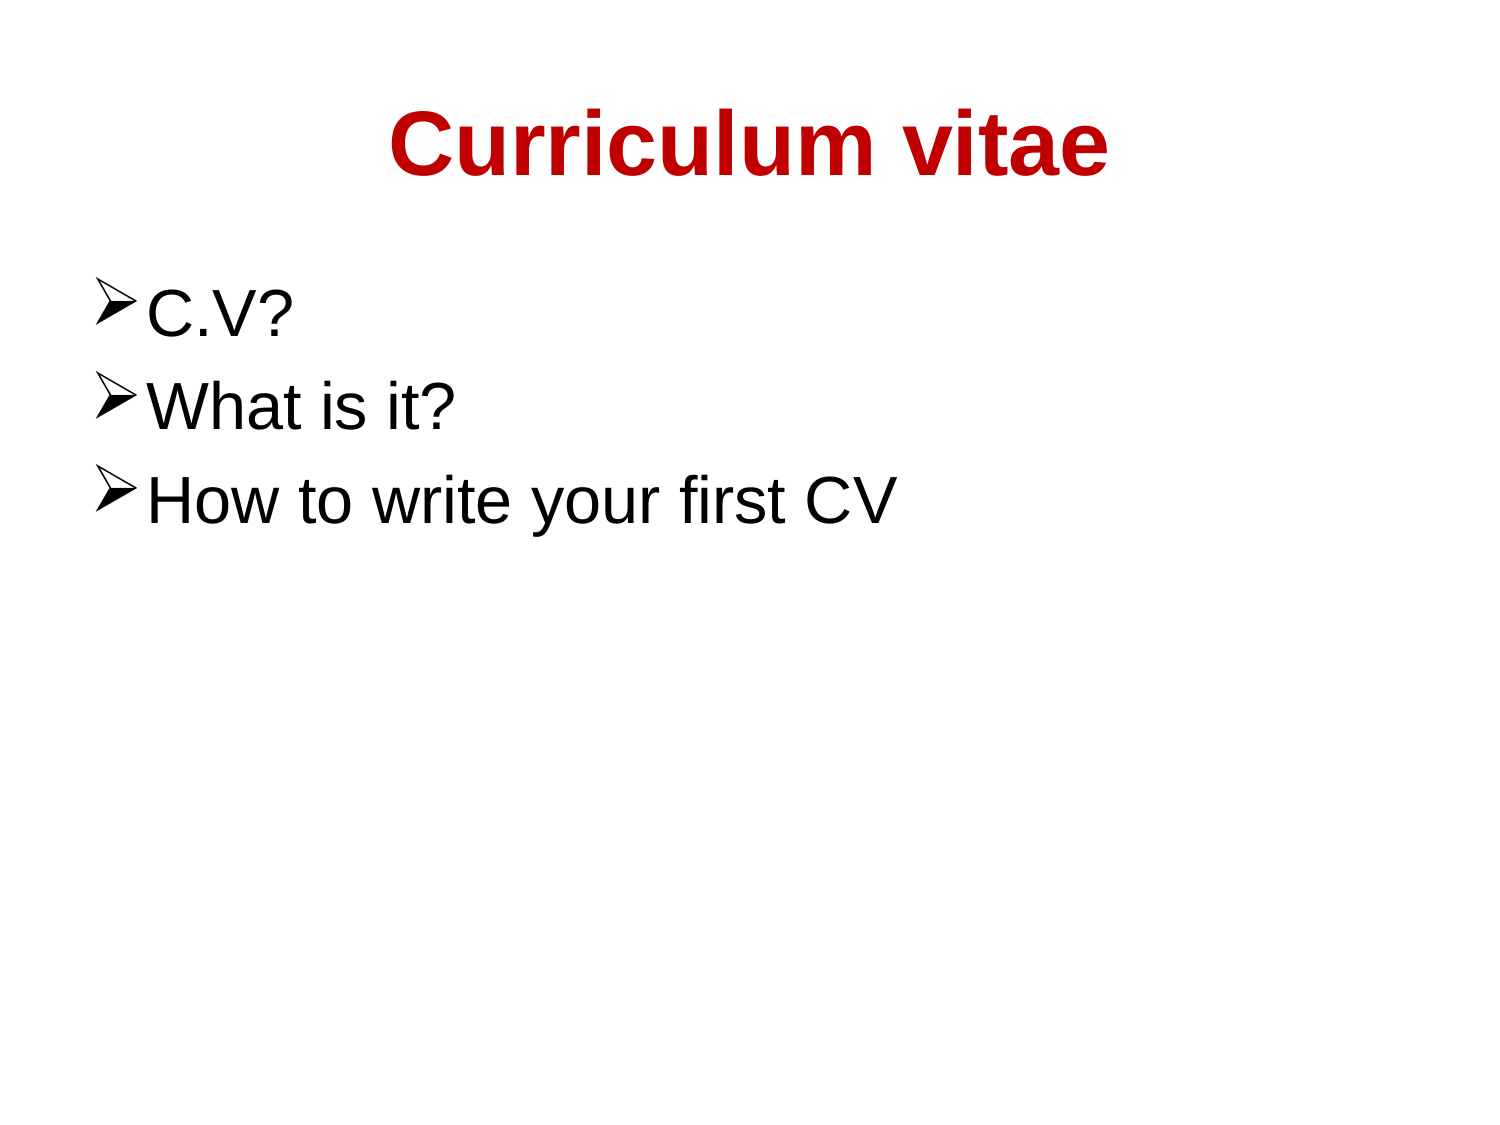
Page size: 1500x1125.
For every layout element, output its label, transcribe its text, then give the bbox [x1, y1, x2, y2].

list C.V? What is it? How to write your first CV [75, 262, 1425, 613]
title Curriculum vitae [75, 45, 1425, 233]
